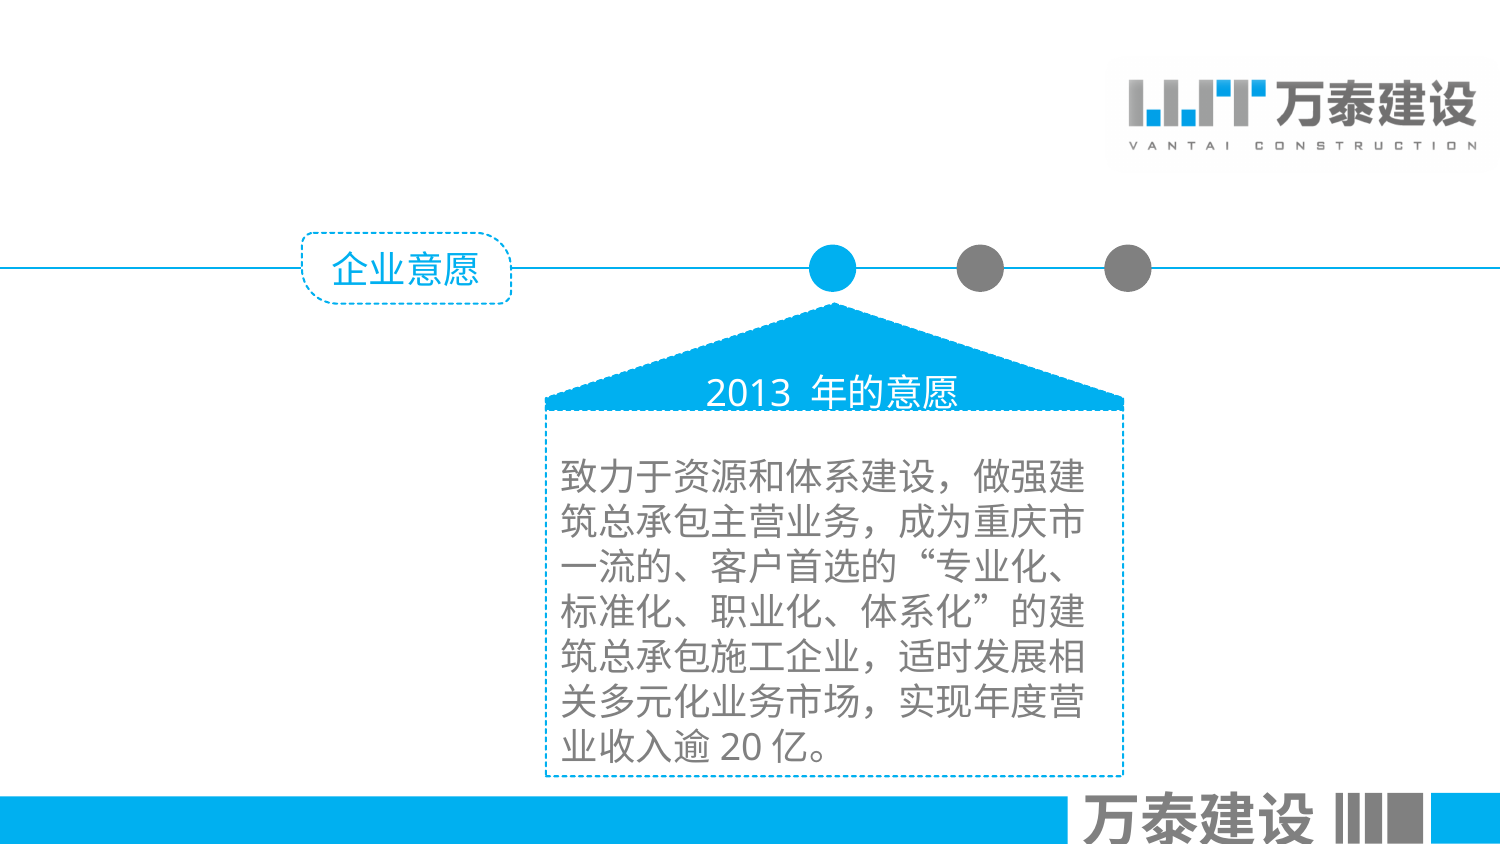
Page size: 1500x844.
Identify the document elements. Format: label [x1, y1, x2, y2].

picture [1104, 55, 1500, 174]
text_box [545, 303, 1129, 825]
text_box [0, 775, 1500, 844]
text_box [0, 232, 1500, 304]
